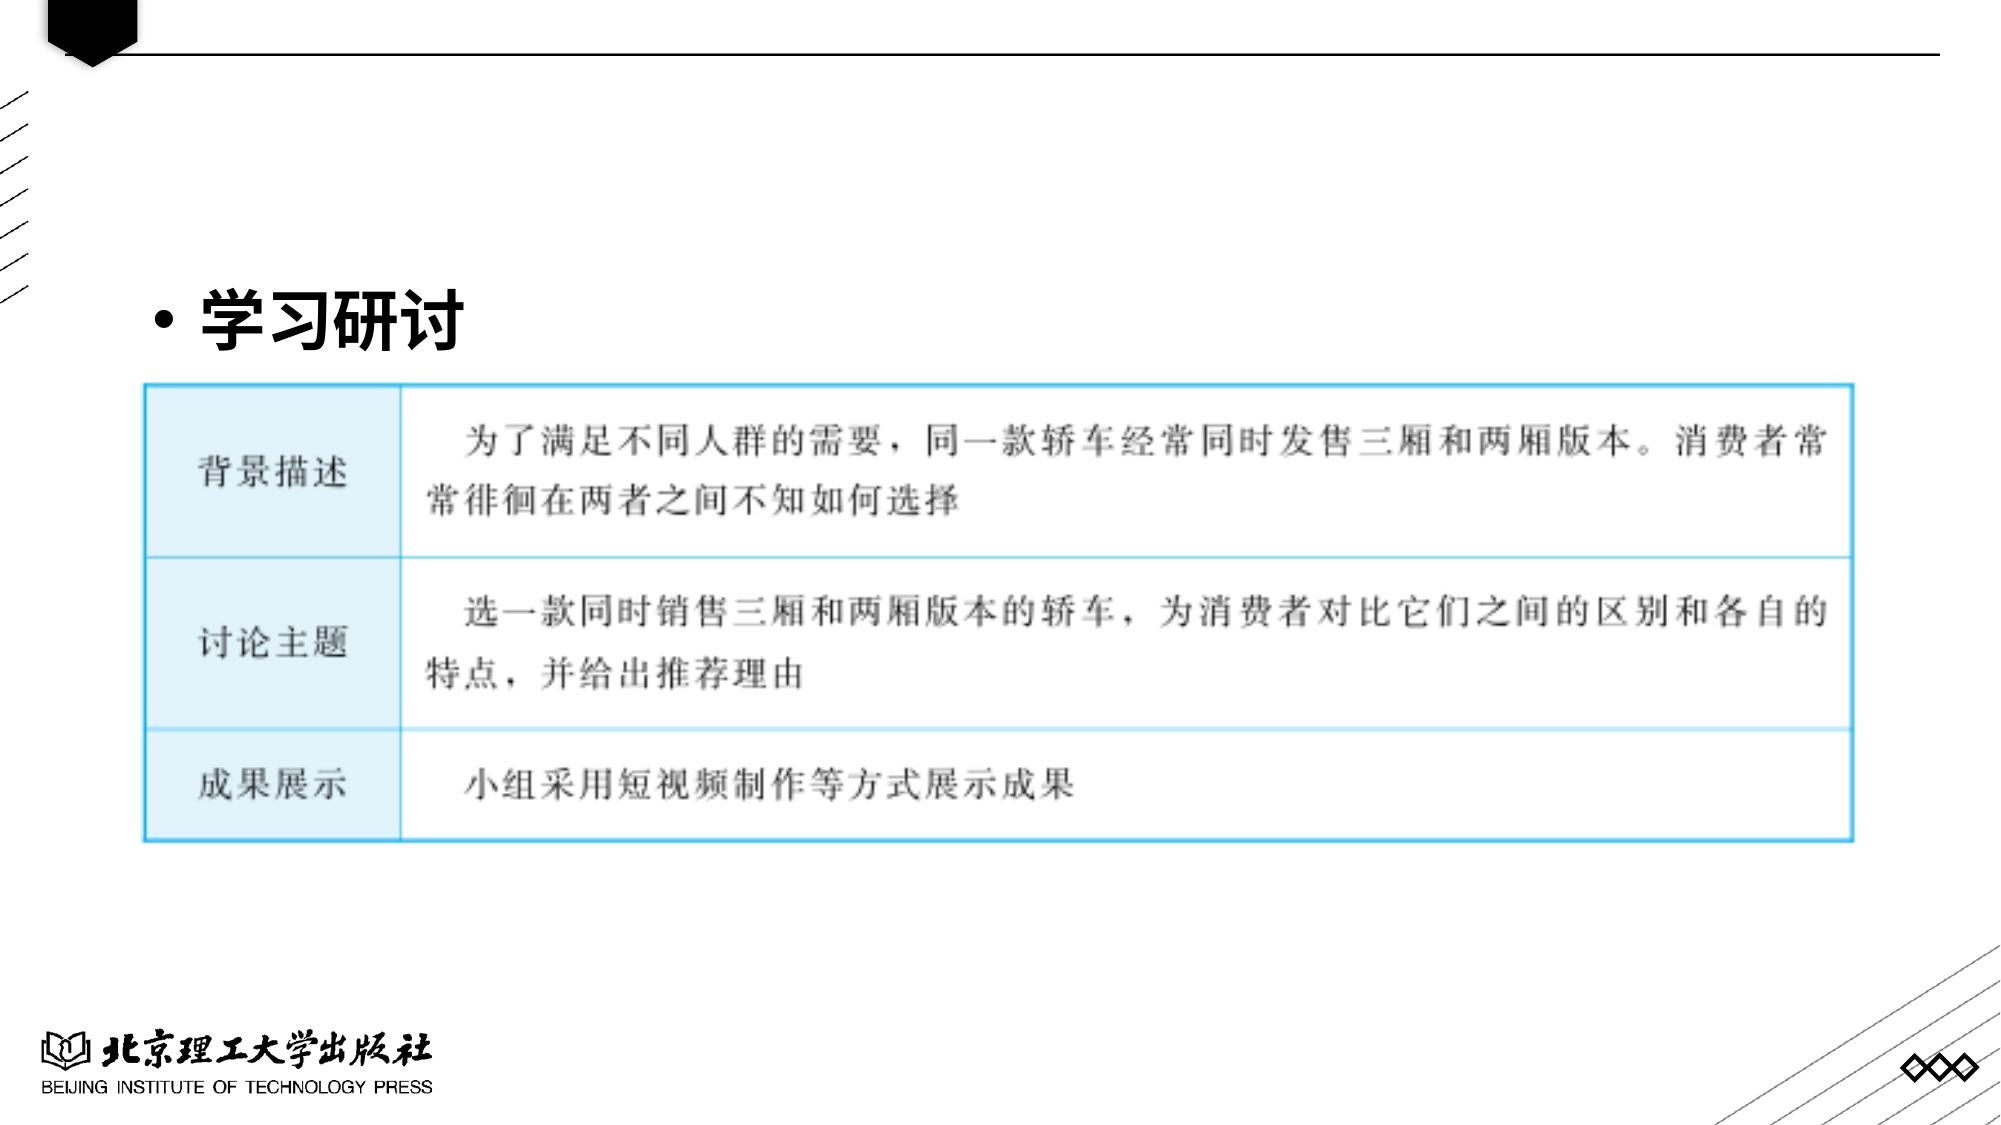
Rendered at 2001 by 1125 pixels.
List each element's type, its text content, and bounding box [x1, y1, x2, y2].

text_box 学习研讨 [137, 271, 1863, 366]
picture [0, 0, 2001, 1125]
